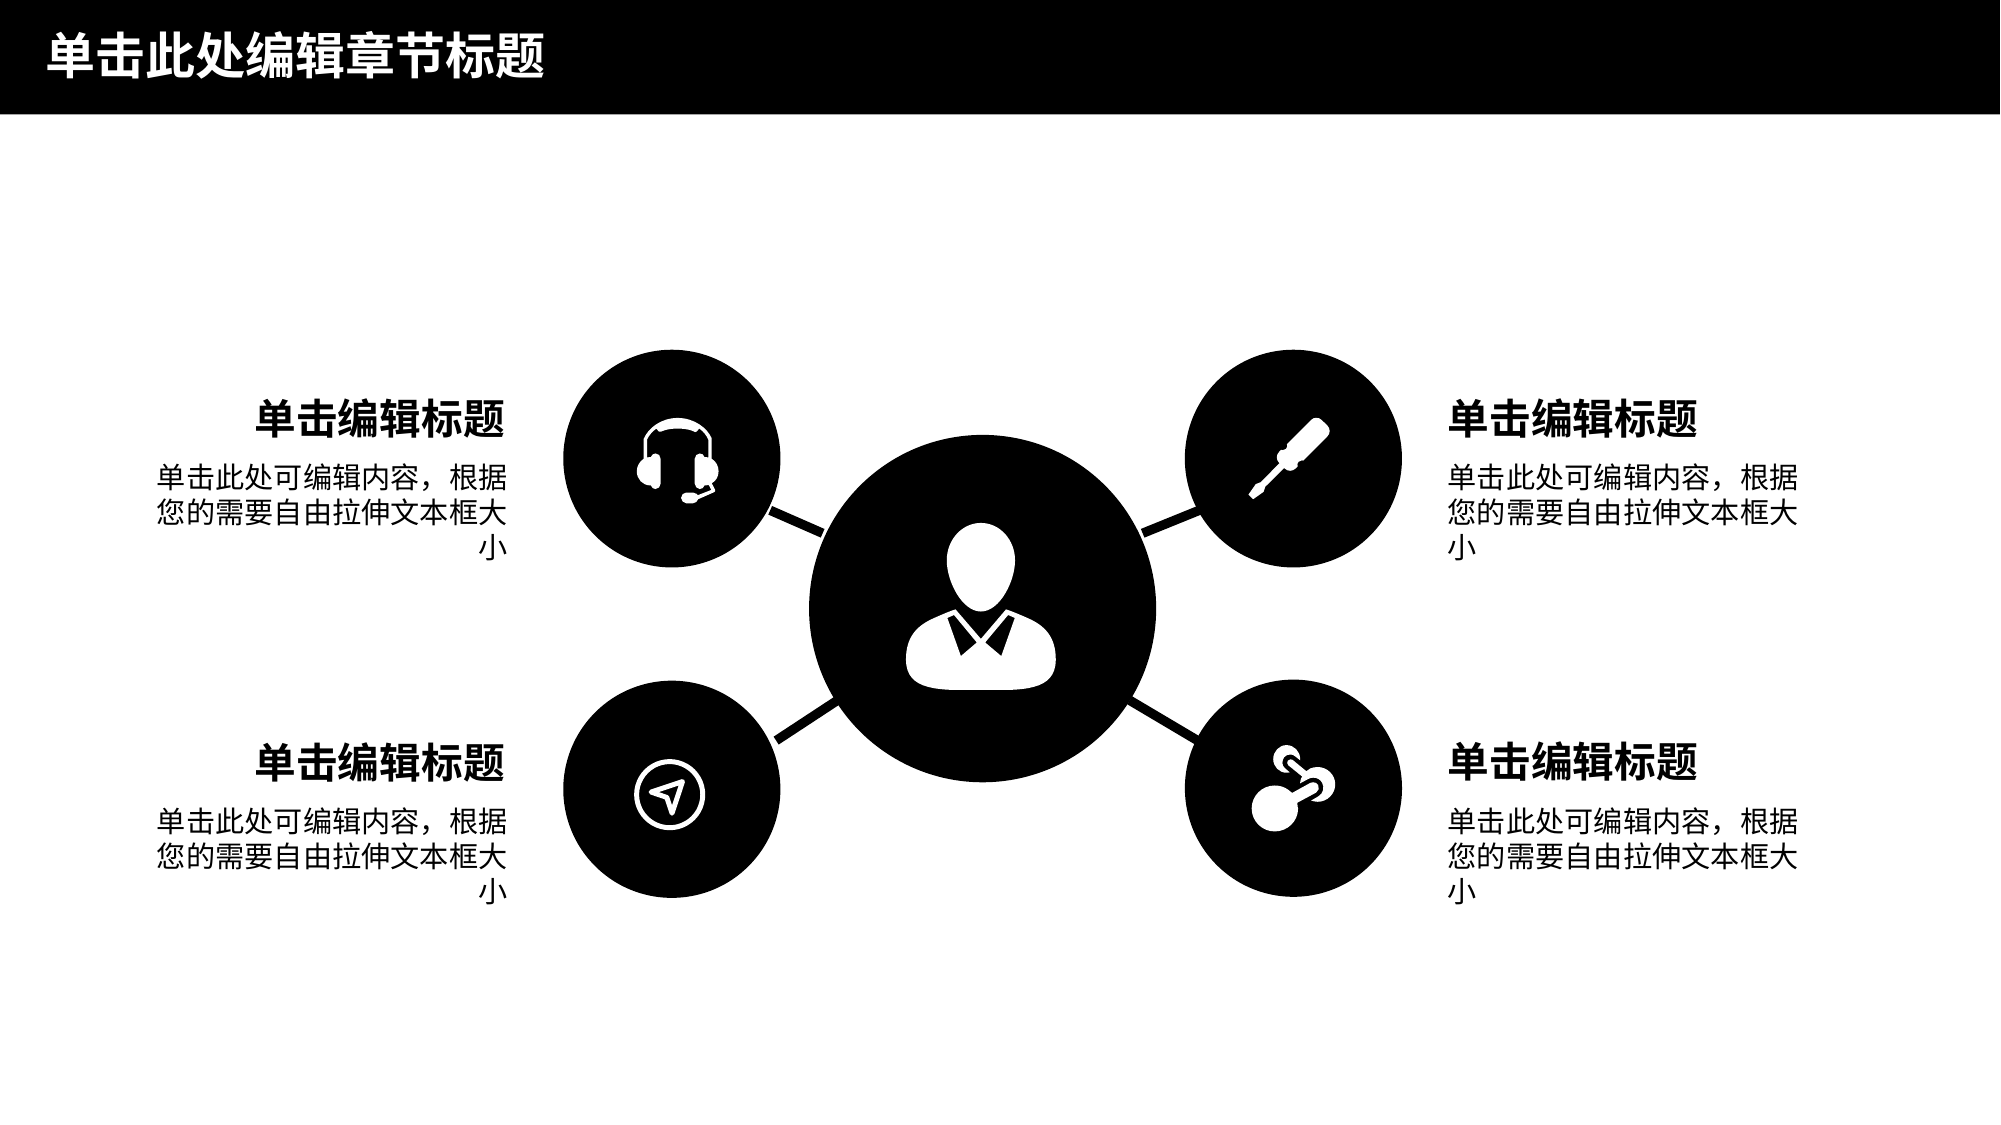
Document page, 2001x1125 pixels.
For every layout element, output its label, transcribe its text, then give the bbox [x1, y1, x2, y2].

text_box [128, 680, 838, 898]
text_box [128, 349, 823, 568]
text_box 单击此处编辑章节标题 [30, 17, 588, 93]
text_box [1129, 679, 1828, 897]
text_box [1142, 349, 1828, 568]
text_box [809, 434, 1157, 783]
